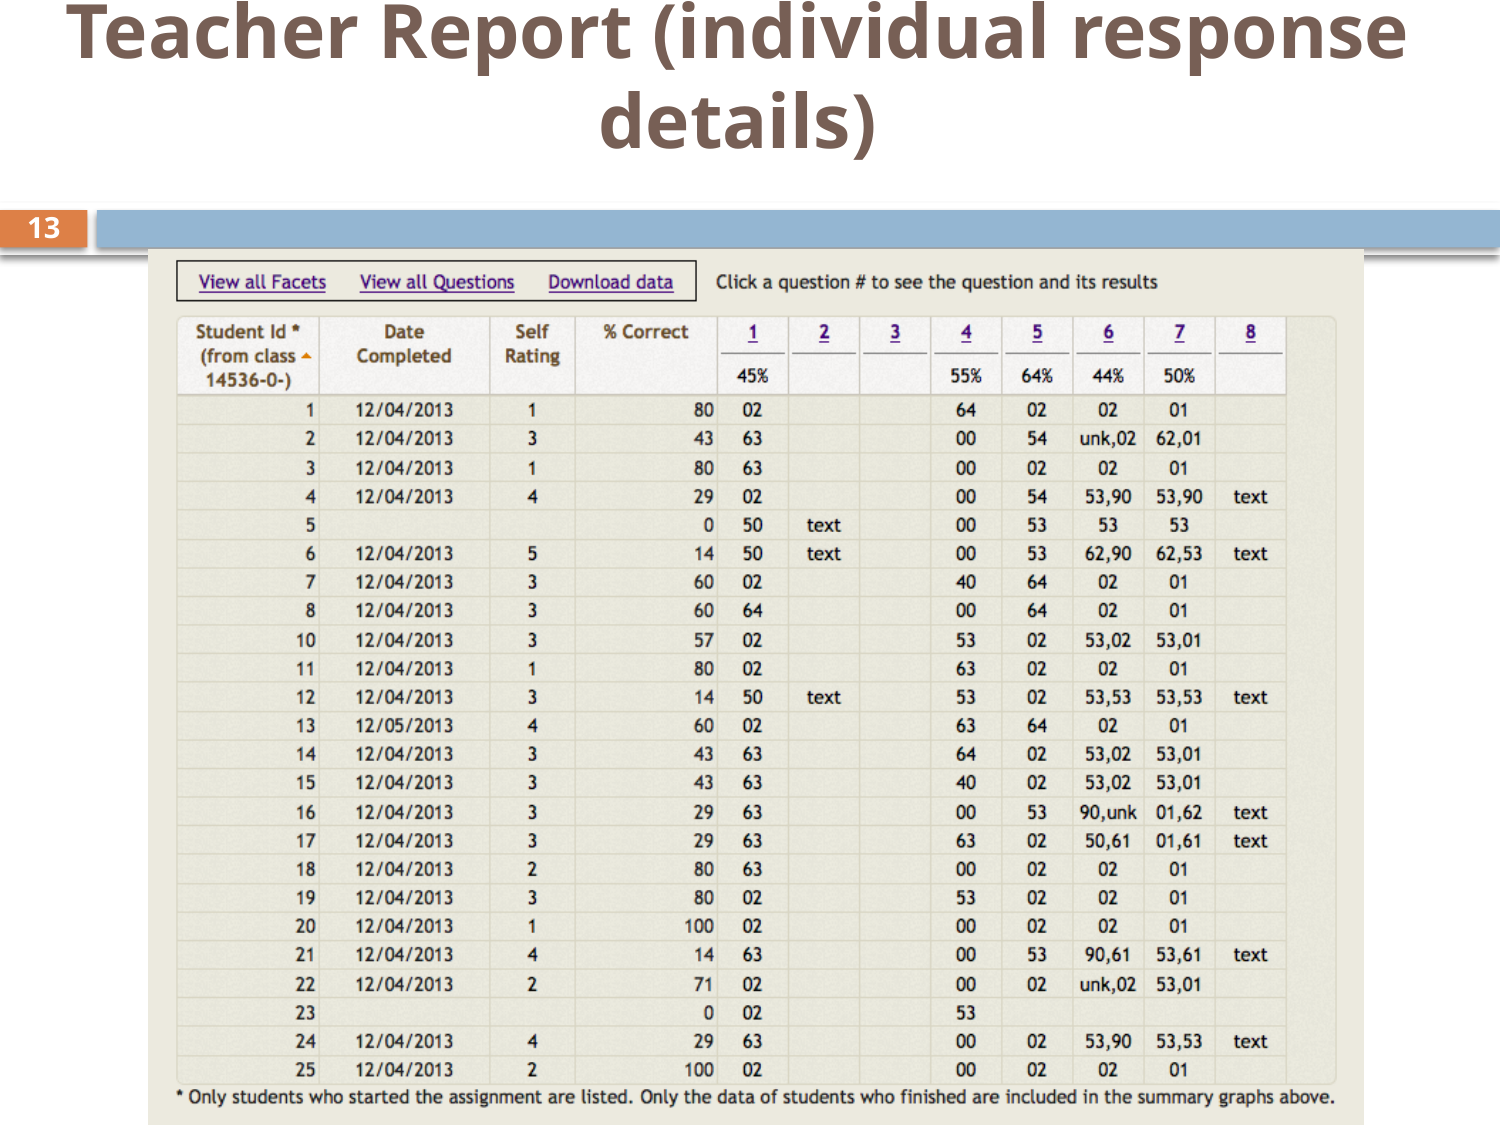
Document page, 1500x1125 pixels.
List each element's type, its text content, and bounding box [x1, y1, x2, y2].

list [37, 249, 1476, 1125]
title Teacher Report (individual response details) [37, 37, 1438, 200]
slide_number 13 [0, 208, 88, 249]
